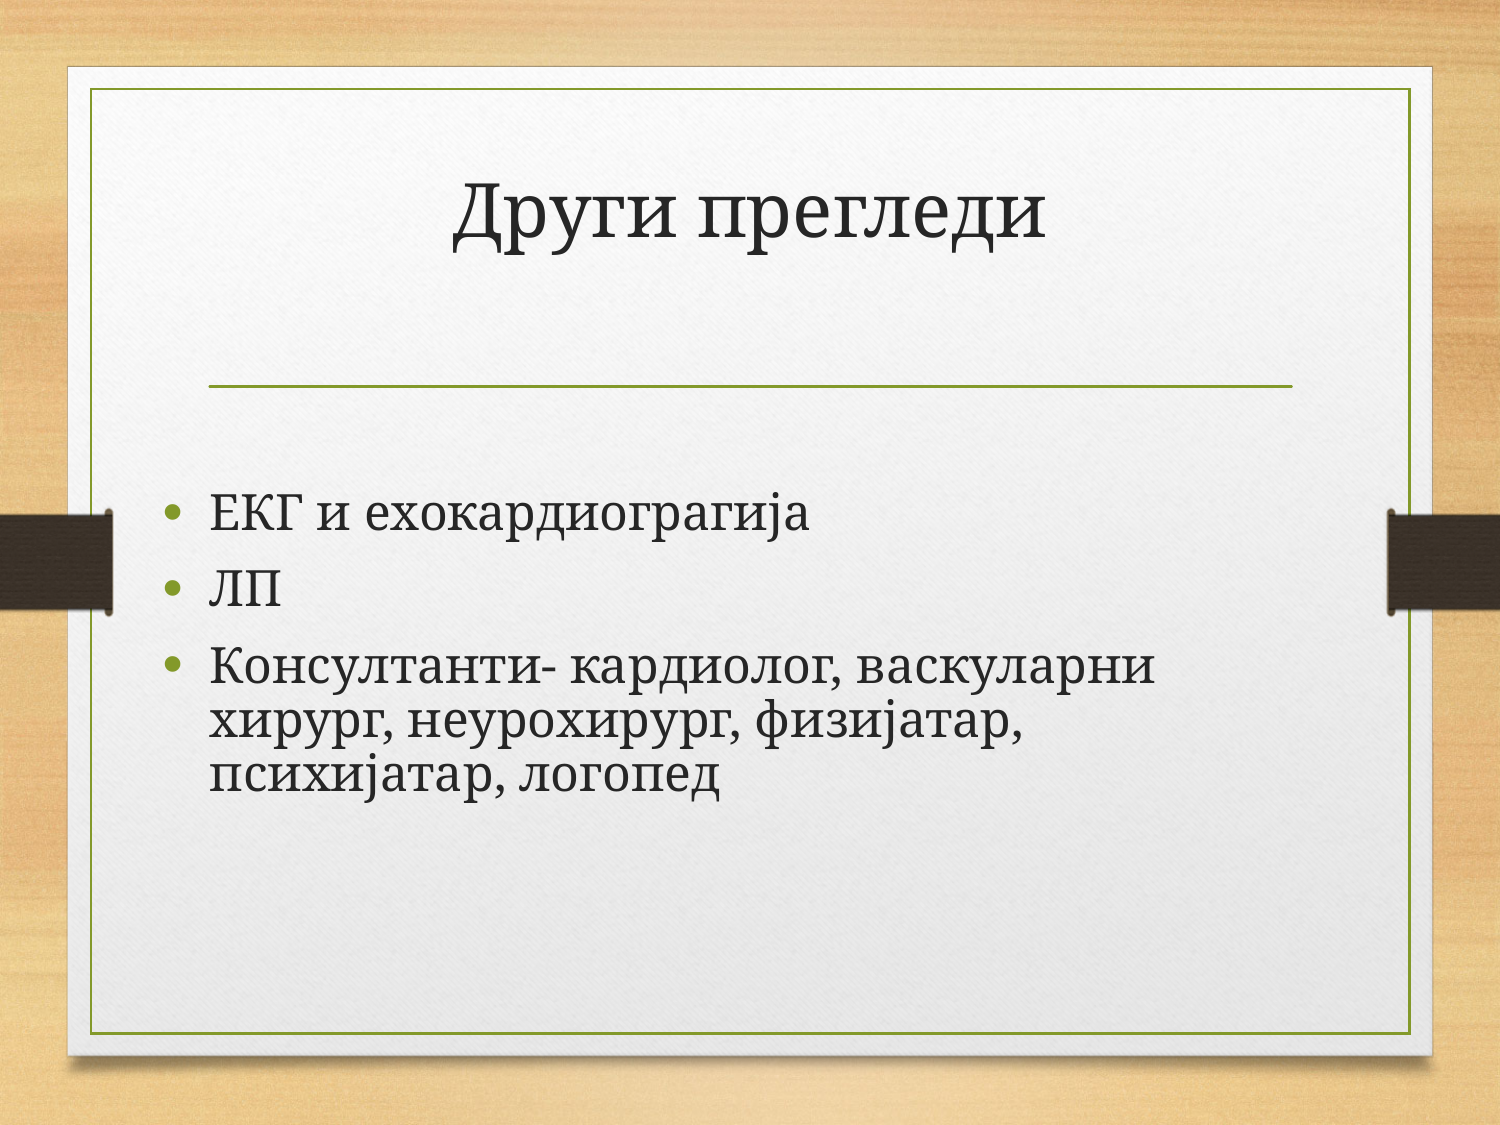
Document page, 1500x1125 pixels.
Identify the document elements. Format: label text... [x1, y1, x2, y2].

list ЕКГ и ехокардиограгија ЛП Консултанти- кардиолог, васкуларни хирург, неурохирург, физијатар, психијатар, логопед [147, 479, 1317, 1021]
title Други прегледи [112, 113, 1388, 302]
picture [0, 0, 1500, 1125]
